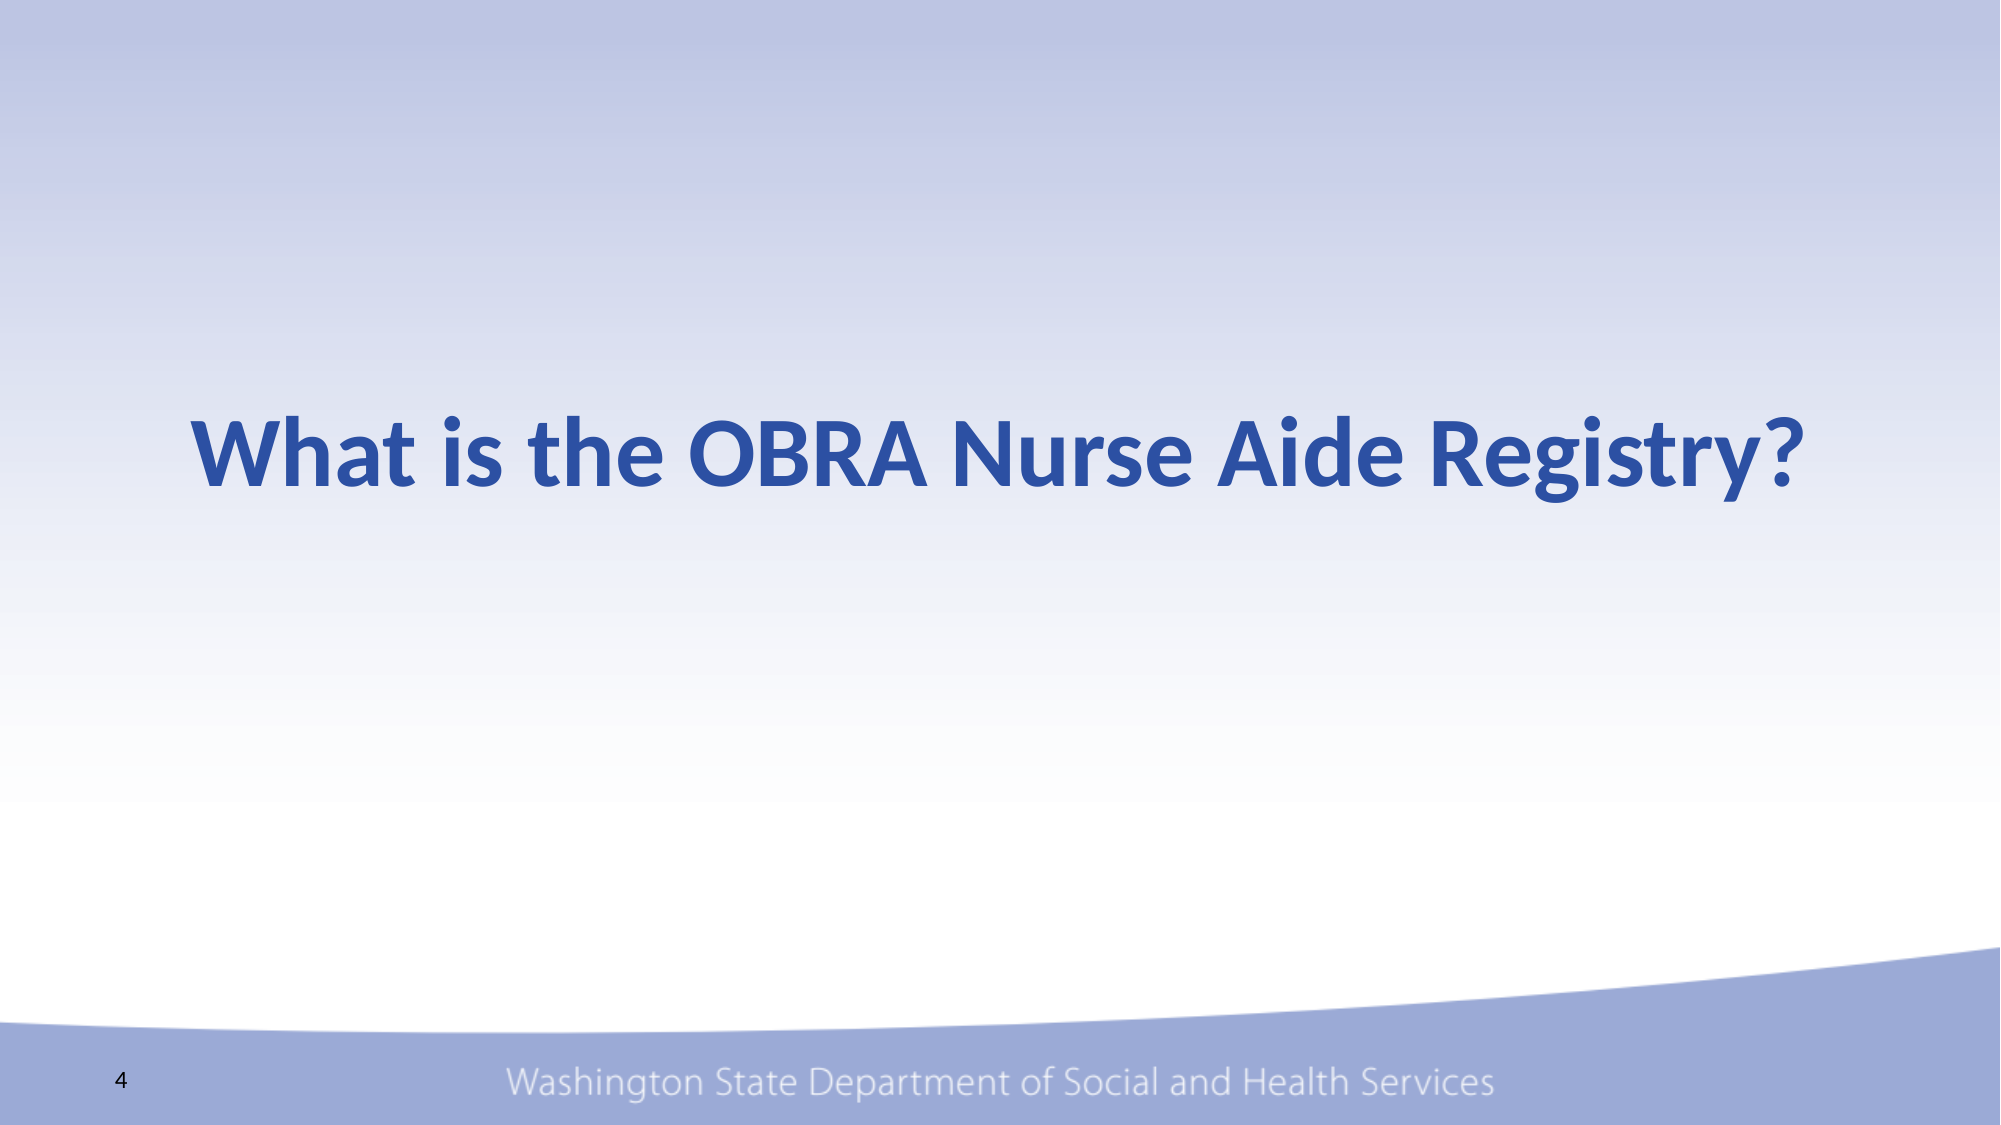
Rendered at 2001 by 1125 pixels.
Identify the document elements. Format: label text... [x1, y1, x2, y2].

slide_number 4 [99, 1048, 550, 1108]
title What is the OBRA Nurse Aide Registry? [99, 345, 1900, 563]
